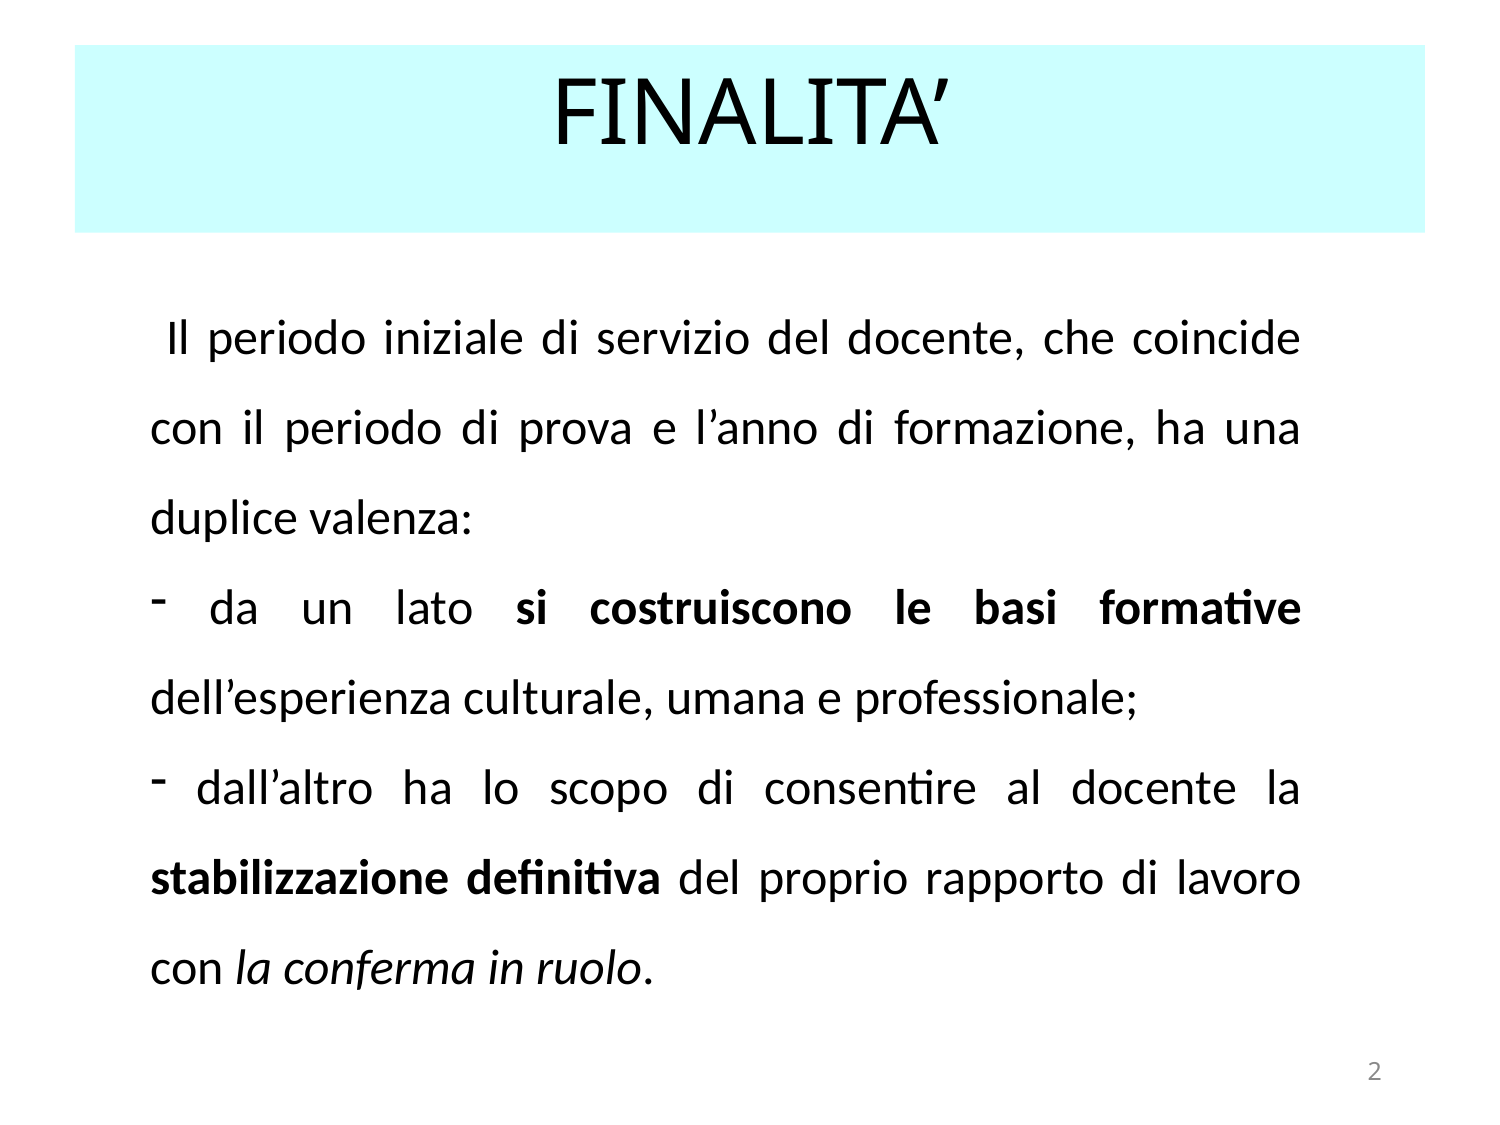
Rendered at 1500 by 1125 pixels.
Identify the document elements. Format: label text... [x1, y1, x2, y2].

text_box Il periodo iniziale di servizio del docente, che coincide con il periodo di prova e l’anno di formazione, ha una duplice valenza: da un lato si costruiscono le basi formative dell’esperienza culturale, umana e professionale; dall’altro ha lo scopo di consentire al docente la stabilizzazione definitiva del proprio rapporto di lavoro con la conferma in ruolo. [135, 267, 1317, 1002]
slide_number 2 [1059, 1042, 1397, 1103]
text_box FINALITA’ [74, 45, 1425, 233]
